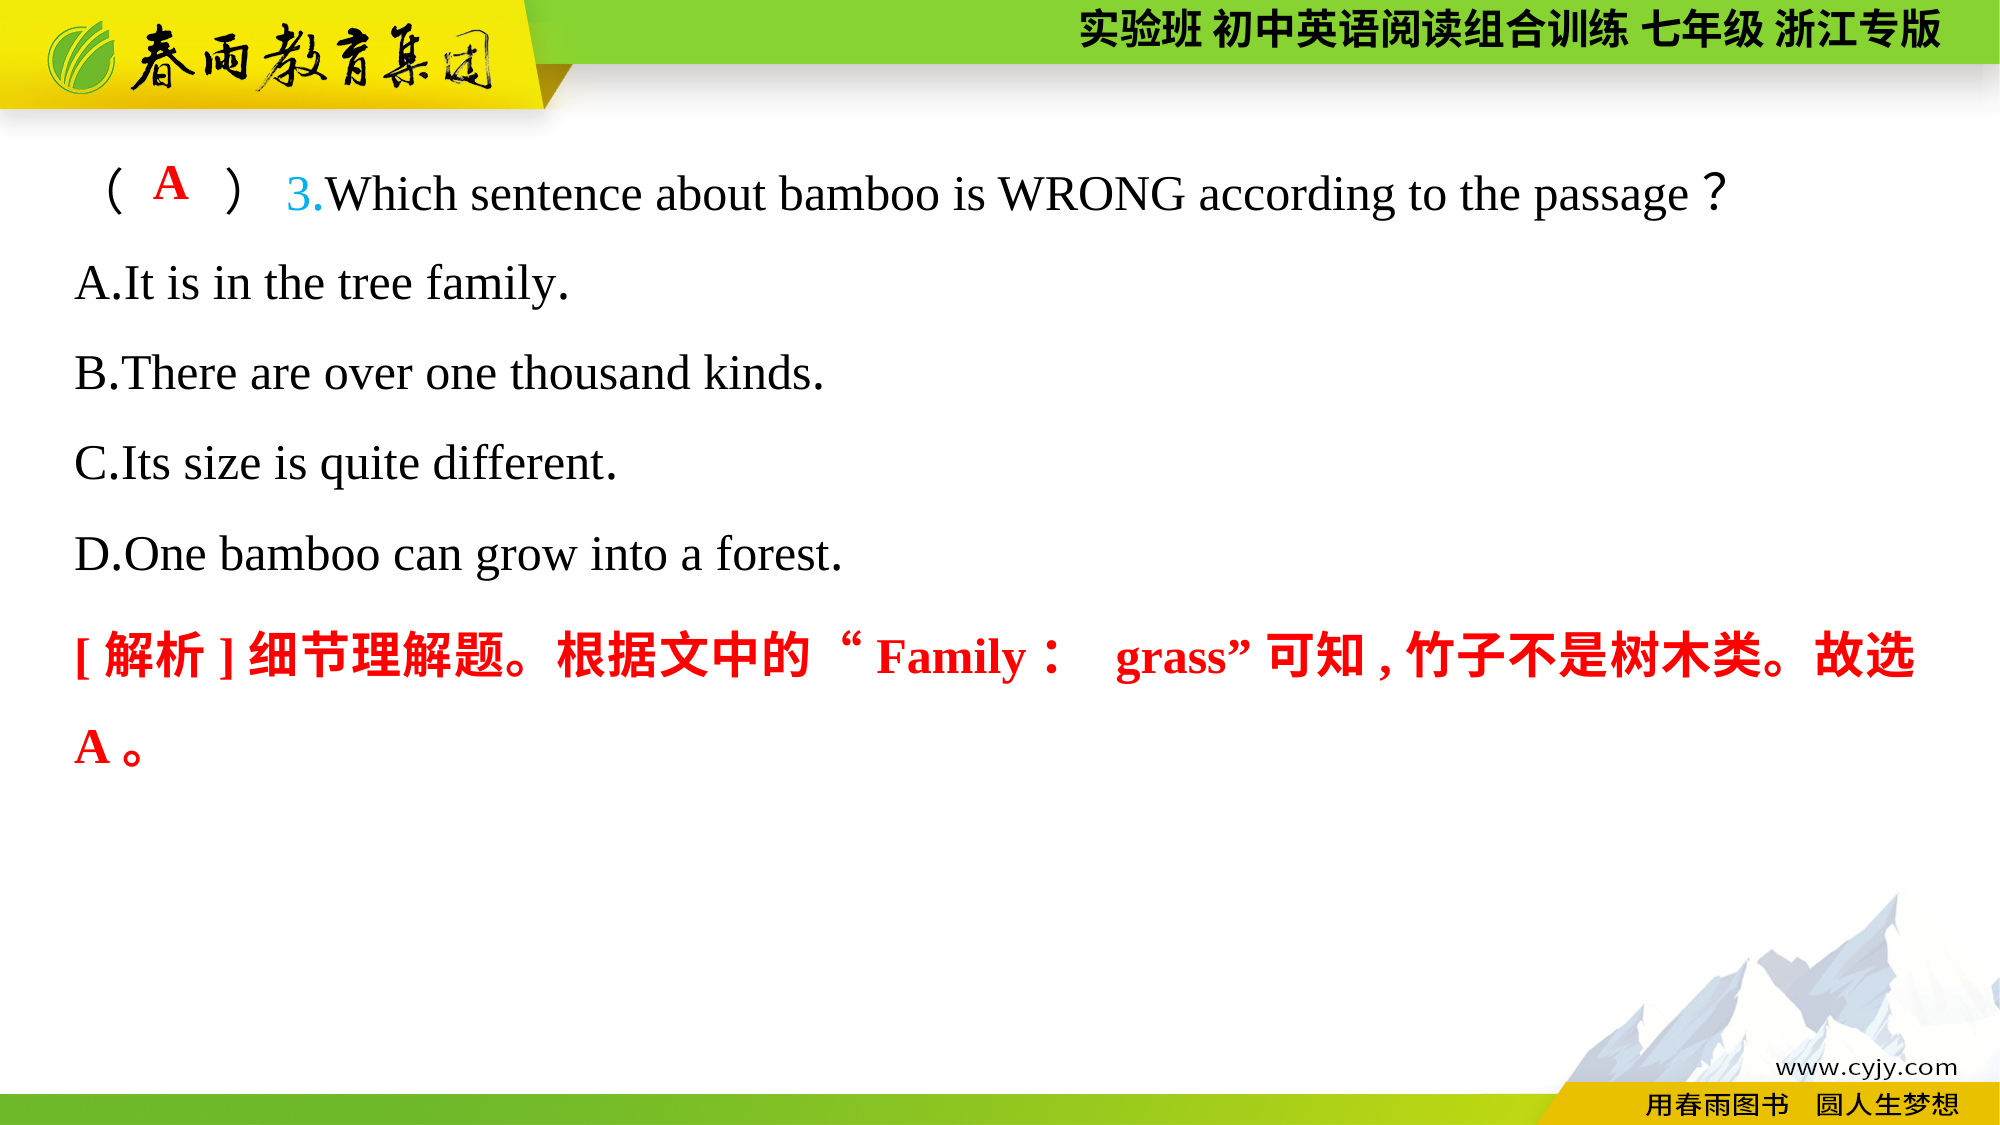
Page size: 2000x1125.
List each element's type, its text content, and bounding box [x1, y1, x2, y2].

text_box A [138, 141, 204, 217]
list （ ）3.Which sentence about bamboo is WRONG according to the passage？ A.It is in the tree family. B.There are over one thousand kinds. C.Its size is quite different. D.One bamboo can grow into a forest. [59, 122, 1944, 586]
picture [0, 0, 2000, 1125]
text_box [解析]细节理解题。根据文中的“Family： grass”可知,竹子不是树木类。故选A。 [59, 586, 1944, 782]
